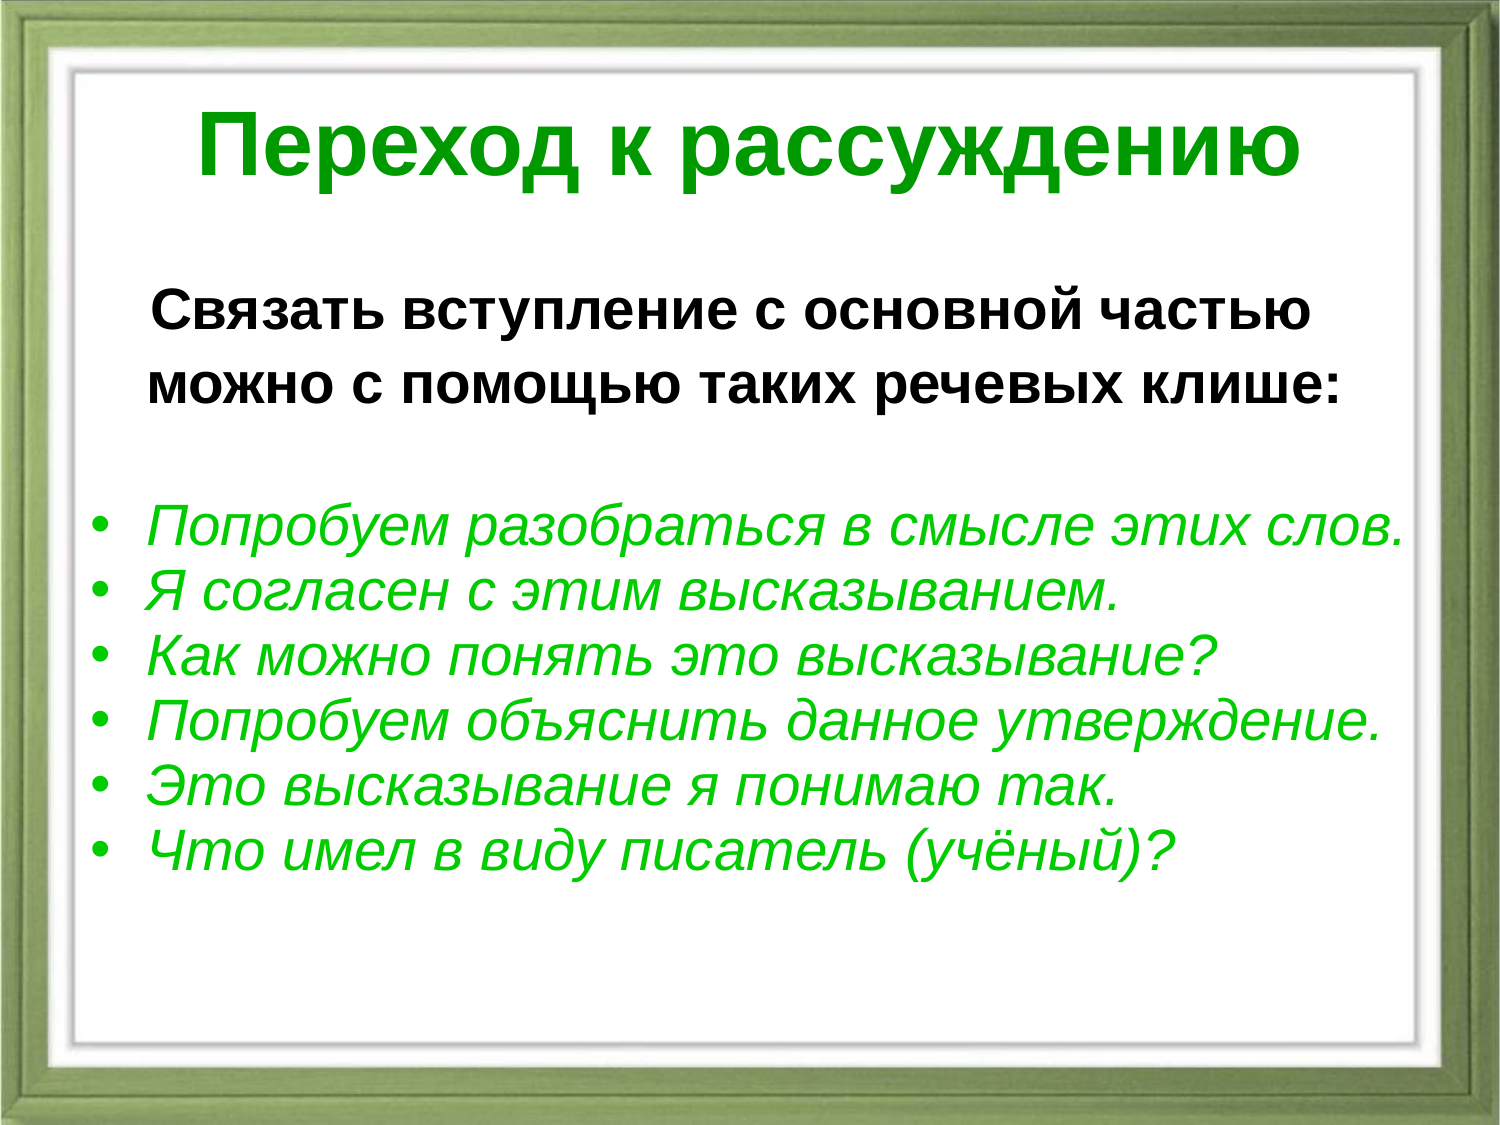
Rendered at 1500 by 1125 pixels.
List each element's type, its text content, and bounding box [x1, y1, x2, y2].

picture [0, 0, 1500, 1125]
title Переход к рассуждению [74, 44, 1426, 233]
list Связать вступление с основной частью можно с помощью таких речевых клише: Попробуем разобраться в смысле этих слов. Я согласен с этим высказыванием. Как можно понять это высказывание? Попробуем объяснить данное утверждение. Это высказывание я понимаю так. Что имел в виду писатель (учёный)? [74, 262, 1426, 1006]
